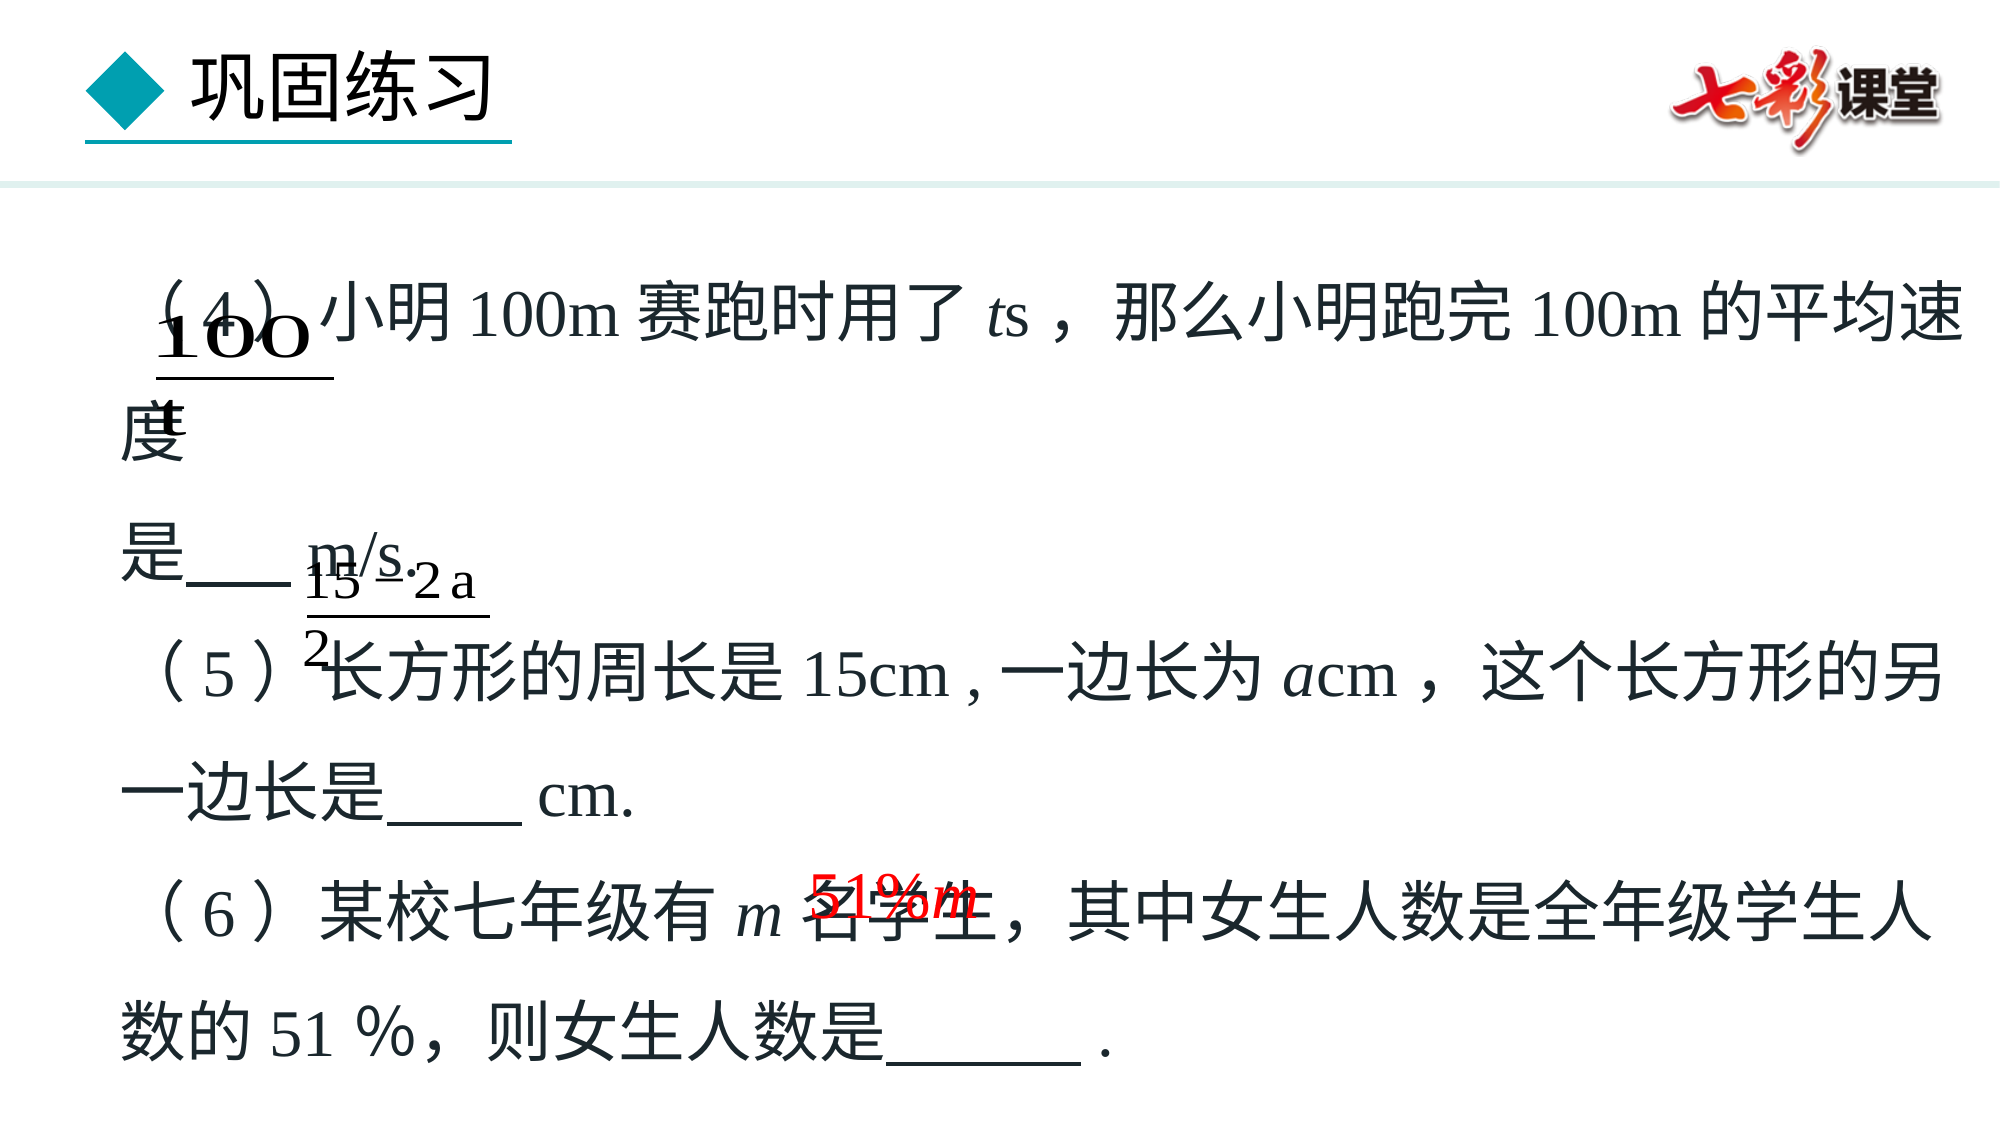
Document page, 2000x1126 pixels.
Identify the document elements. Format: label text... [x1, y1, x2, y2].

text_box 51%m [788, 842, 1090, 942]
picture [1666, 42, 1948, 157]
text_box （4）小明100m赛跑时用了ts，那么小明跑完100m的平均速度 是 m/s. （5）长方形的周长是15cm ,一边长为acm，这个长方形的另一边长是 cm. （6）某校七年级有m名学生，其中女生人数是全年级学生人数的51％，则女生人数是 . [99, 220, 1997, 1080]
